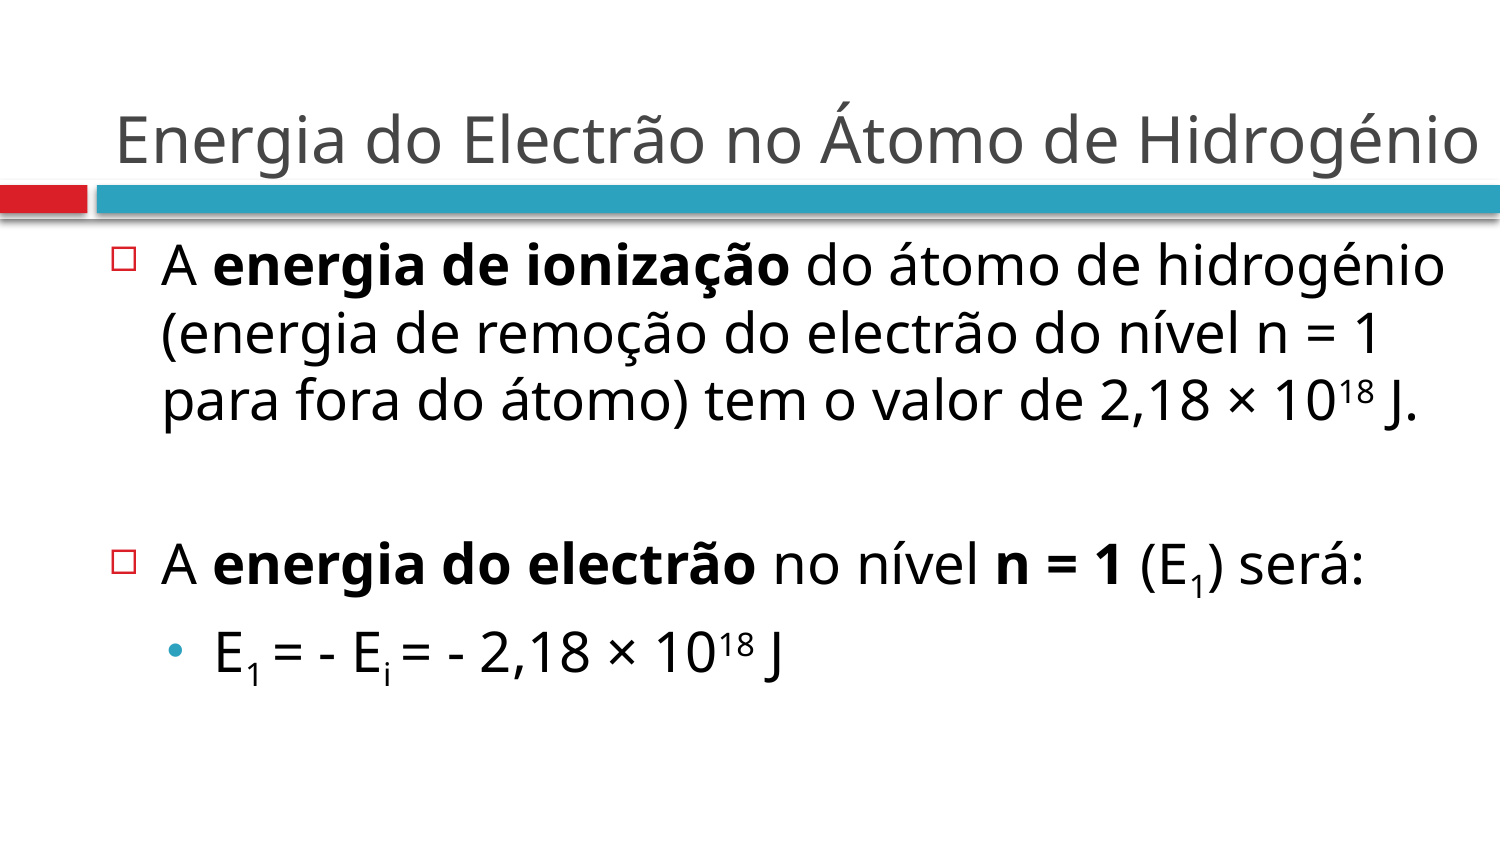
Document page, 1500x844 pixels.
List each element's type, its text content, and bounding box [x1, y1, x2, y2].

title Energia do Electrão no Átomo de Hidrogénio [99, 19, 1500, 185]
list A energia de ionização do átomo de hidrogénio (energia de remoção do electrão do nível n = 1 para fora do átomo) tem o valor de 2,18 × 10­18 J. A energia do electrão no nível n = 1 (E1) será: E1 = ­- Ei = ­- 2,18 × 10­18 J [94, 221, 1495, 759]
